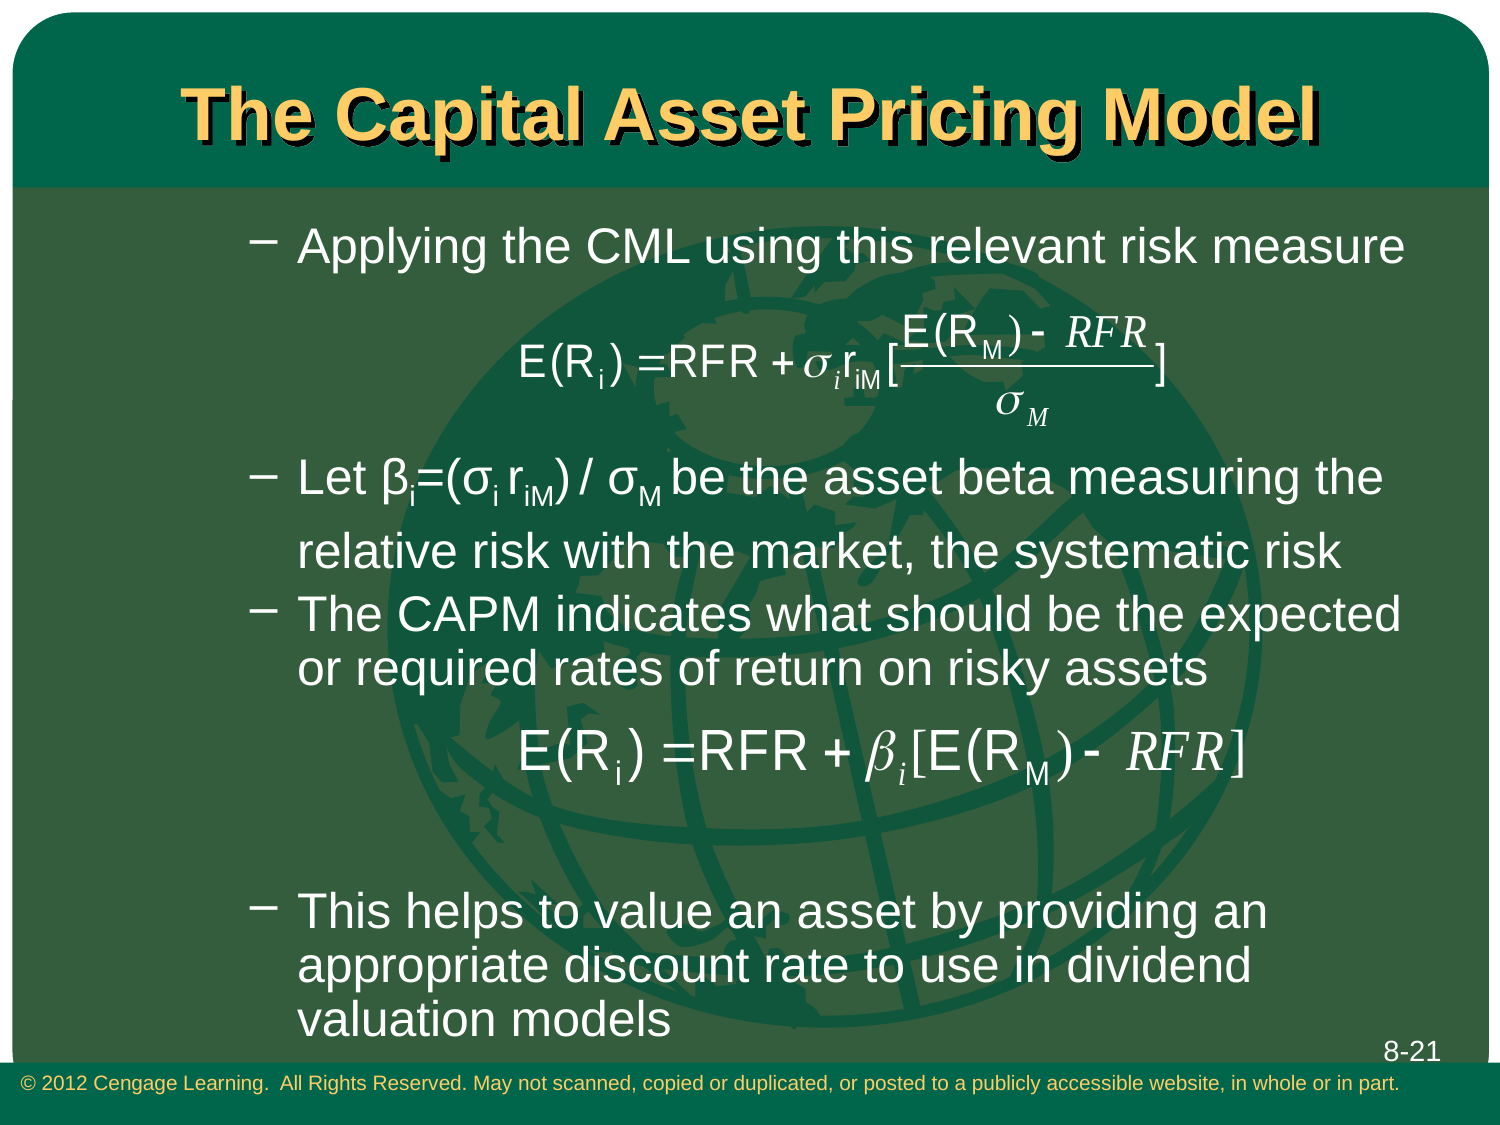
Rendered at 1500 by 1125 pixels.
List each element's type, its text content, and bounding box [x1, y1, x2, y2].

title The Capital Asset Pricing Model [75, 32, 1425, 188]
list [512, 712, 1251, 797]
slide_number 8-21 [1325, 1025, 1500, 1062]
footer © 2012 Cengage Learning. All Rights Reserved. May not scanned, copied or duplicated, or posted to a publicly accessible website, in whole or in part. [0, 1062, 1500, 1125]
list Applying the CML using this relevant risk measure Let βi=(σi riM) / σM be the asset beta measuring the relative risk with the market, the systematic risk The CAPM indicates what should be the expected or required rates of return on risky assets This helps to value an asset by providing an appropriate discount rate to use in dividend valuation models [150, 212, 1463, 1013]
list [513, 302, 1174, 434]
